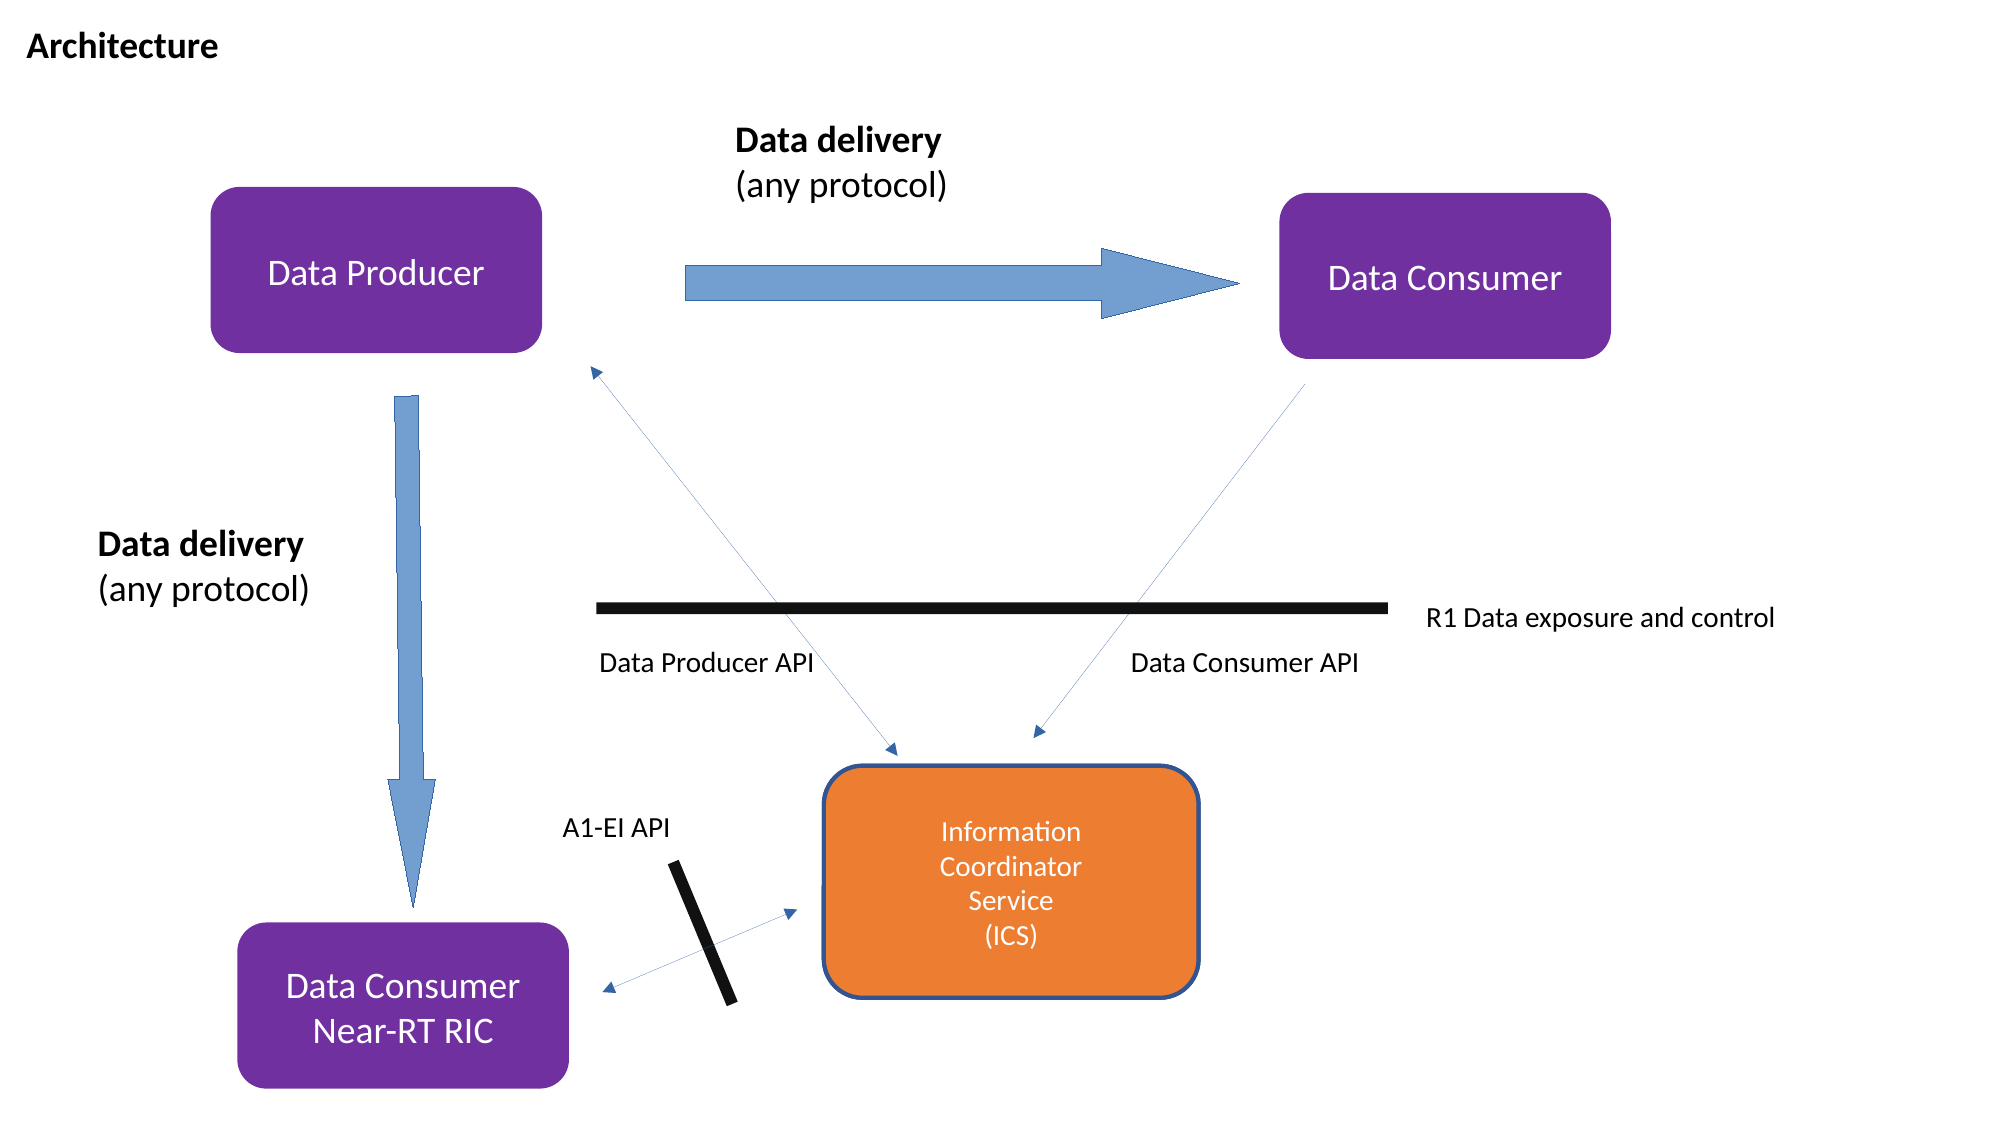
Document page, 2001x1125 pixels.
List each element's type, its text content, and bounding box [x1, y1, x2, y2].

text_box [685, 248, 1240, 319]
text_box Architecture [11, 13, 378, 73]
text_box Information Coordinator Service (ICS) [821, 763, 1201, 1000]
text_box Data Consumer Near-RT RIC [237, 922, 569, 1089]
text_box Data delivery (any protocol) [82, 511, 390, 617]
text_box [1033, 609, 1133, 739]
text_box [781, 609, 898, 756]
text_box Data Producer [210, 186, 543, 354]
text_box [387, 395, 436, 908]
text_box R1 Data exposure and control [1411, 590, 1921, 641]
text_box A1-EI API [547, 800, 839, 851]
text_box [602, 908, 798, 994]
text_box Data delivery (any protocol) [720, 107, 1087, 213]
text_box [590, 366, 782, 608]
text_box Data Consumer [1279, 192, 1612, 359]
text_box Data Consumer API [1116, 635, 1407, 686]
text_box Data Producer API [584, 635, 833, 686]
